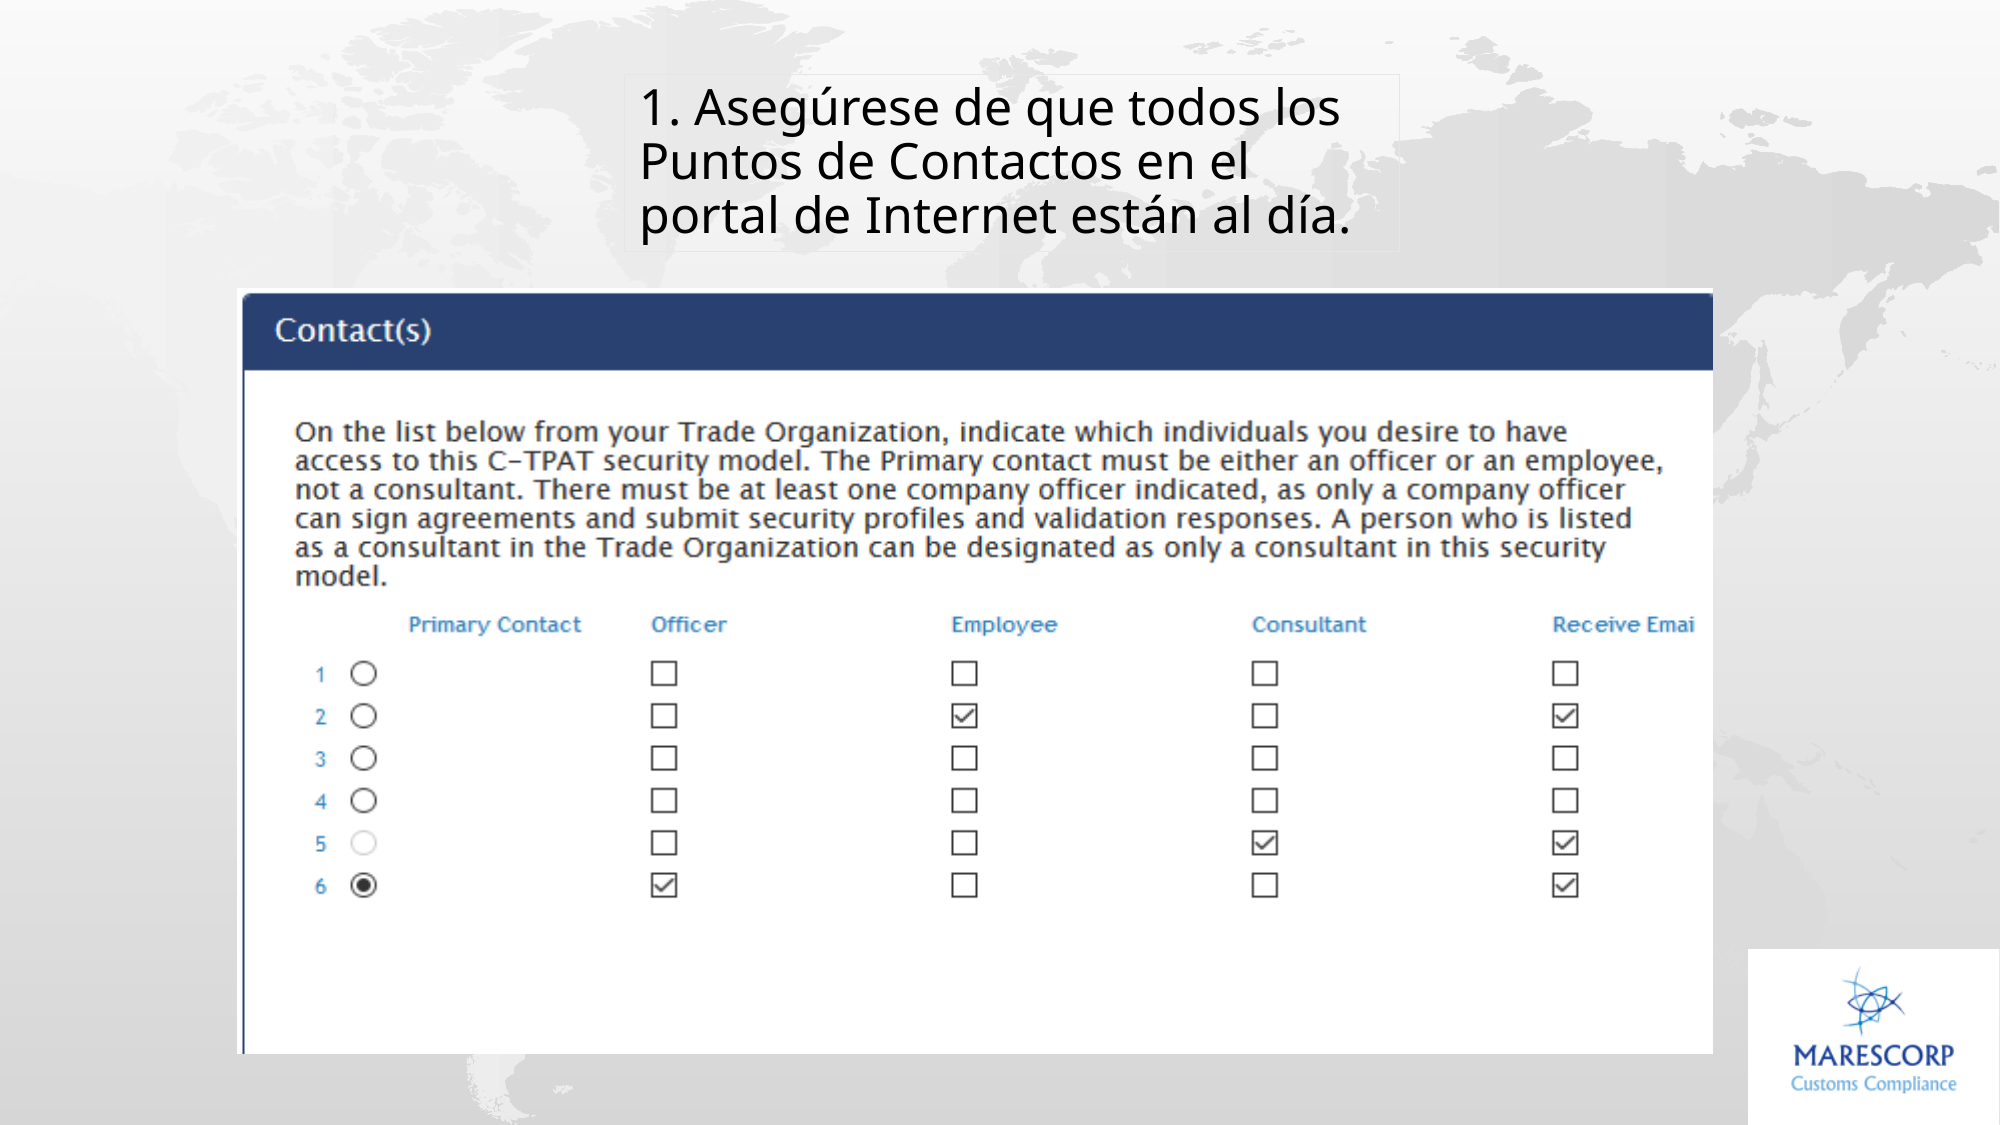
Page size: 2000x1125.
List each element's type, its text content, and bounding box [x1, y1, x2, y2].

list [237, 288, 1713, 1054]
picture [1748, 949, 2000, 1125]
text_box 1. Asegúrese de que todos los Puntos de Contactos en el portal de Internet están al día. [624, 74, 1400, 252]
